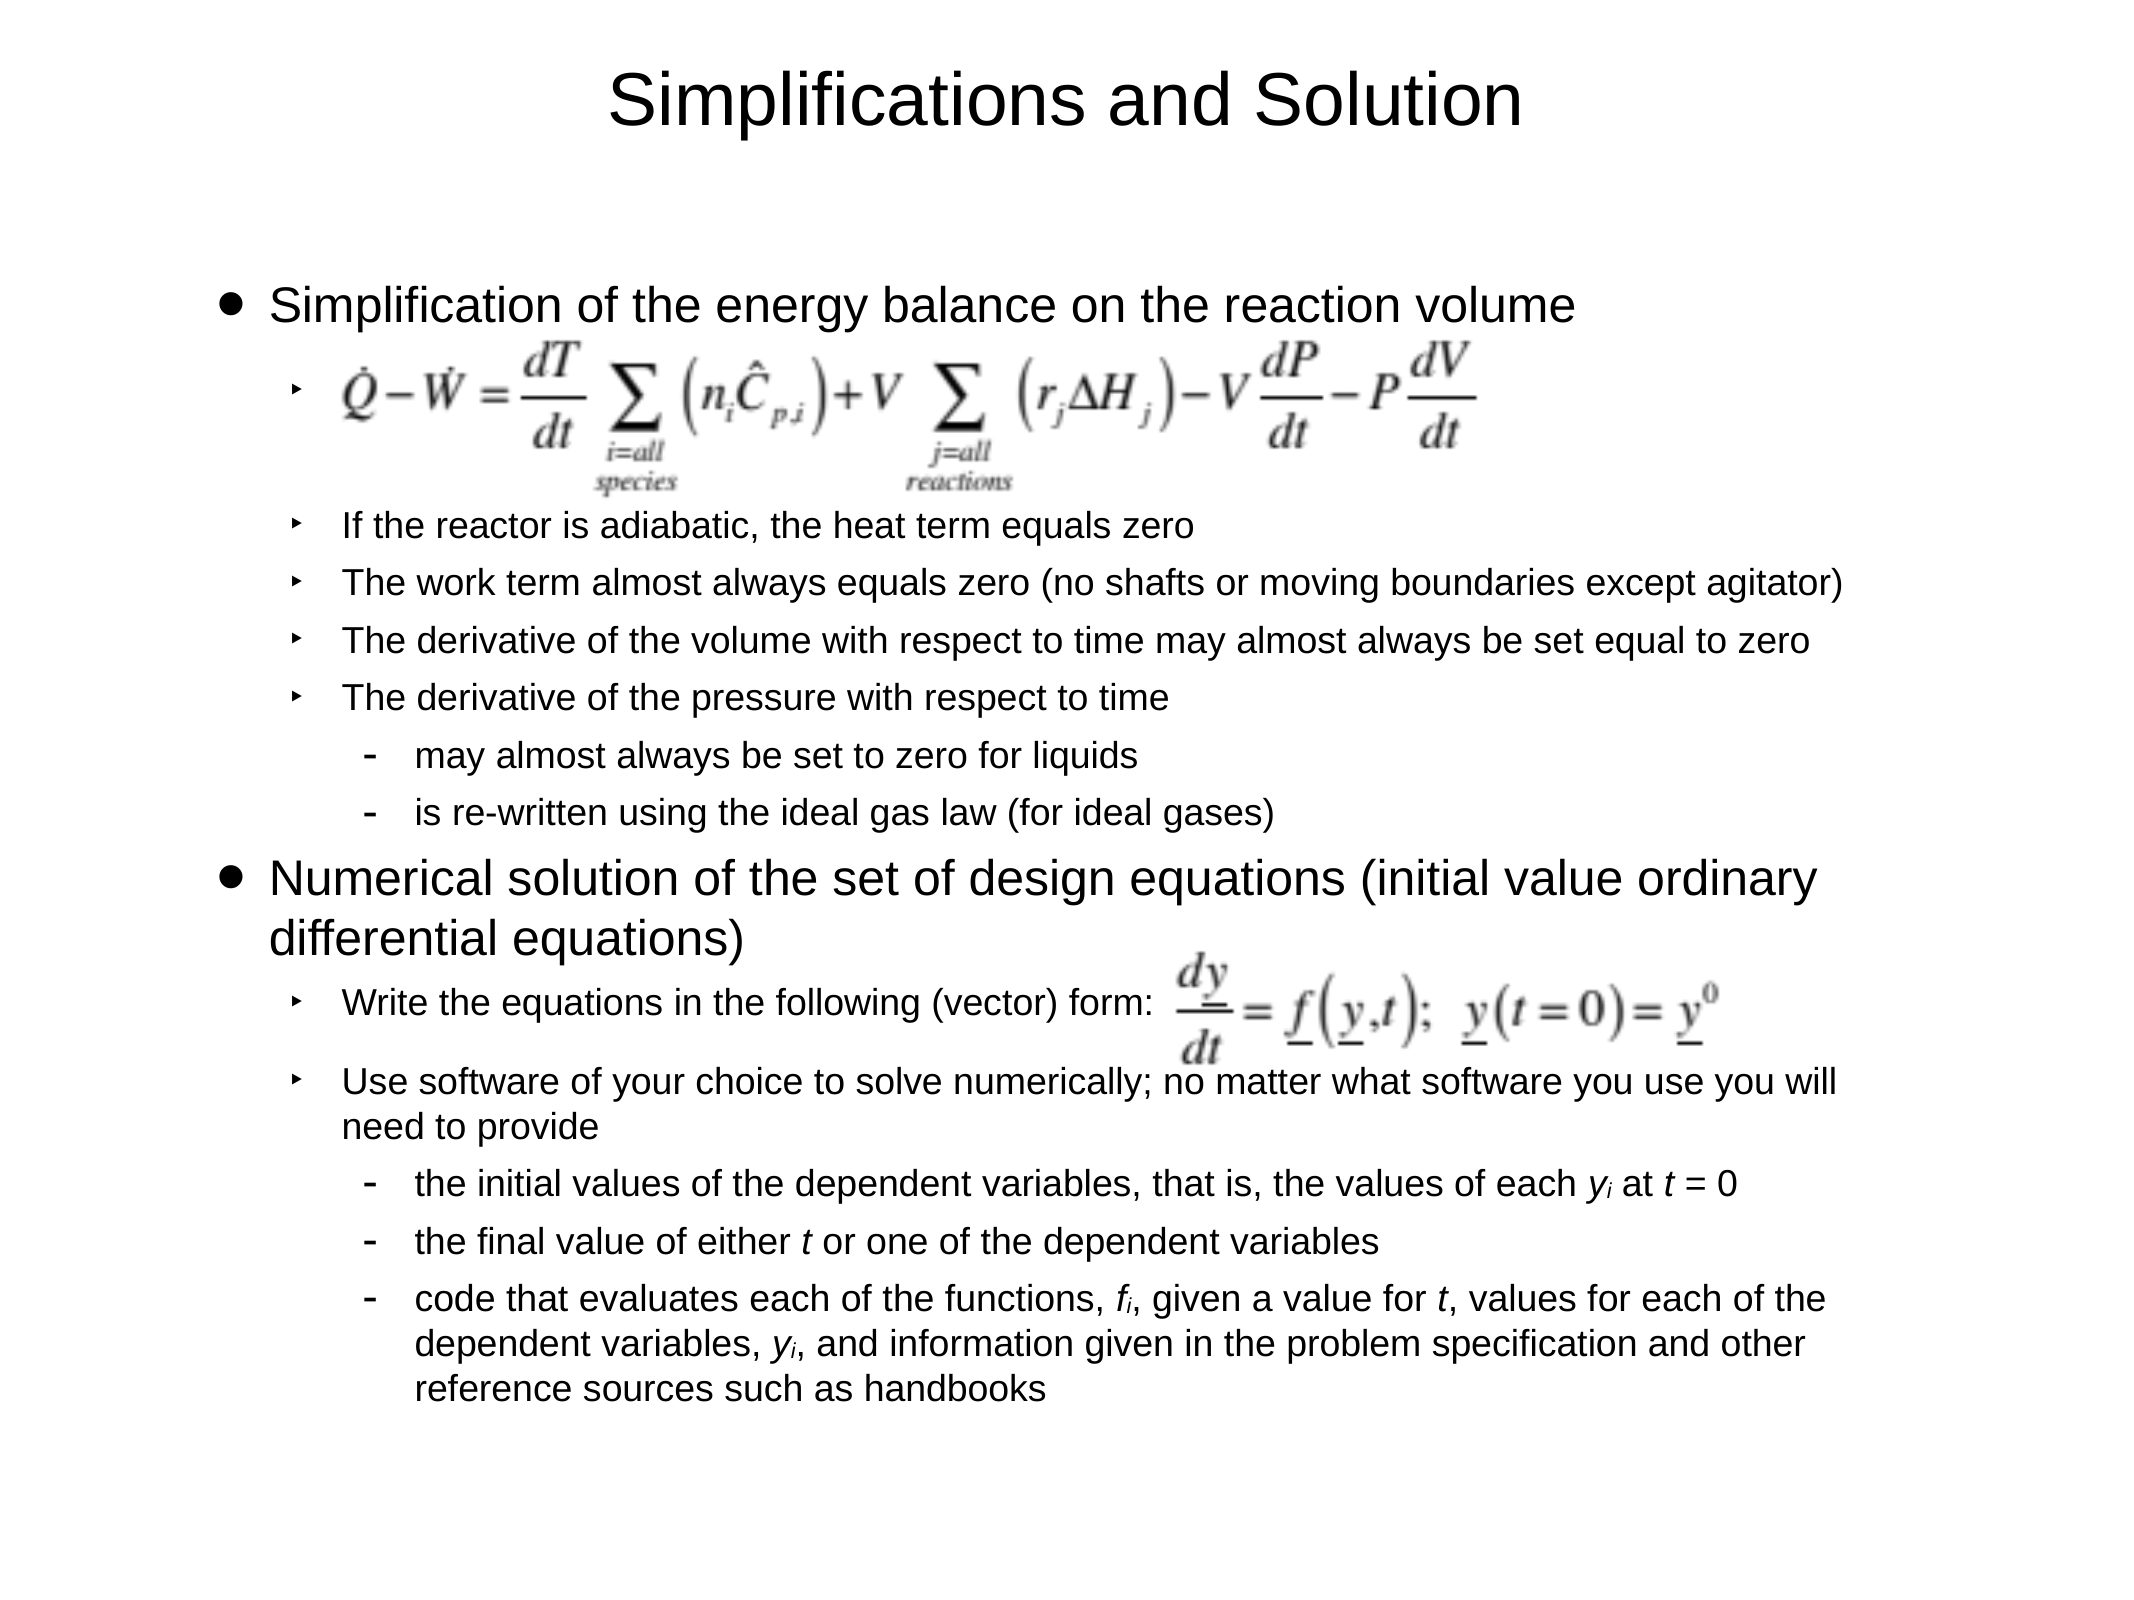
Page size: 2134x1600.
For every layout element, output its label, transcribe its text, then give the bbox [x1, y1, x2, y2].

title Simplifications and Solution [208, 41, 1925, 250]
picture [1168, 937, 1724, 1076]
picture [337, 328, 1484, 505]
list Simplification of the energy balance on the reaction volume If the reactor is adiabatic, the heat term equals zero The work term almost always equals zero (no shafts or moving boundaries except agitator) The derivative of the volume with respect to time may almost always be set equal to zero The derivative of the pressure with respect to time may almost always be set to zero for liquids is re-written using the ideal gas law (for ideal gases) Numerical solution of the set of design equations (initial value ordinary differential equations) Write the equations in the following (vector) form: Use software of your choice to solve numerically; no matter what software you use you will need to provide the initial values of the dependent variables, that is, the values of each yi at t = 0 the final value of either t or one of the dependent variables code that evaluates each of the functions, fi, given a value for t, values for each of the dependent variables, yi, and information given in the problem specification and other reference sources such as handbooks [208, 264, 1925, 1463]
